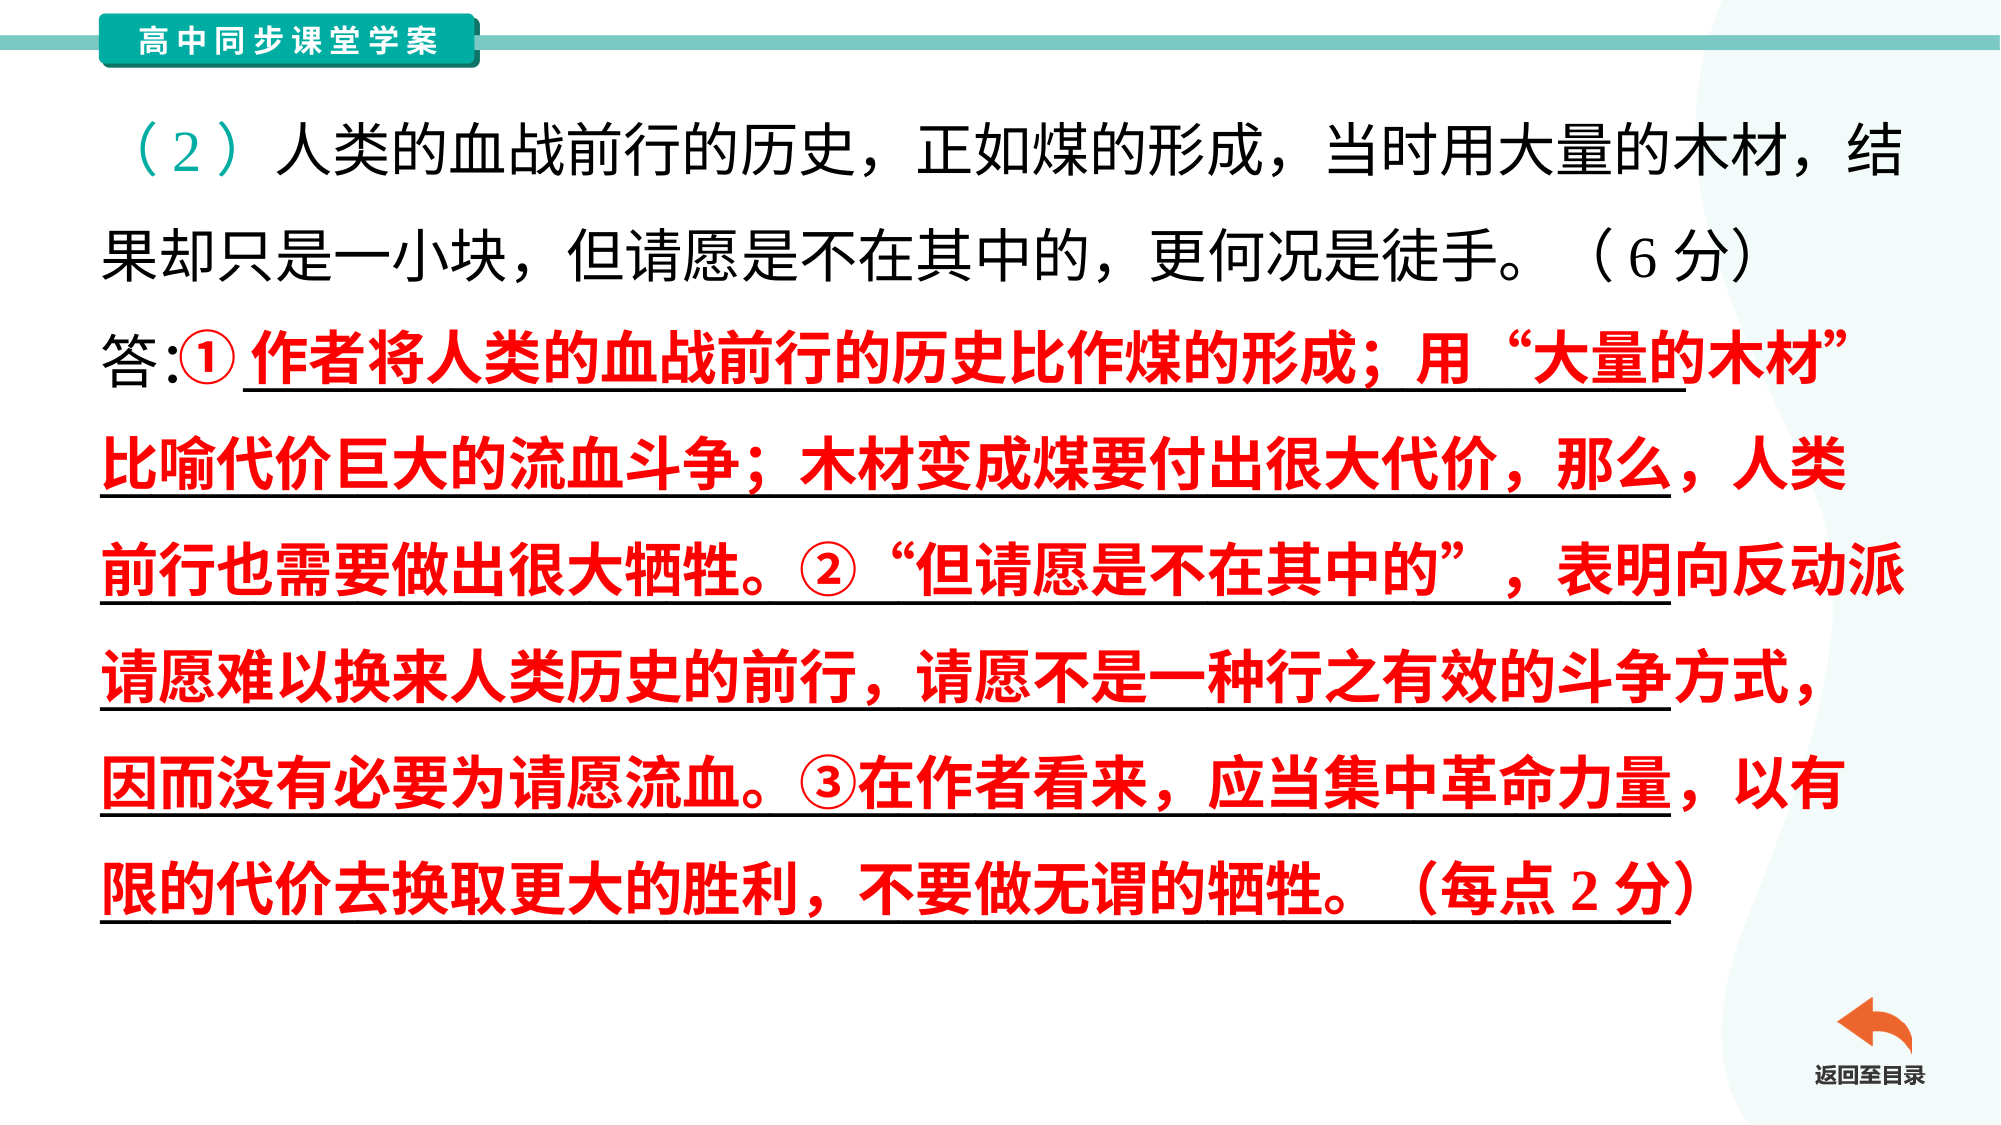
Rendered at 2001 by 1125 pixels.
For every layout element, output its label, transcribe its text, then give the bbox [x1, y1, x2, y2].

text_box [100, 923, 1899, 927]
text_box （2）人类的血战前行的历史，正如煤的形成，当时用大量的木材，结 果却只是一小块，但请愿是不在其中的，更何况是徒手。（6分） 答： ________________________________________________________ _____________________________________________________________ _____________________________________________________________ _____________________________________________________________ _____________________________________________________________ _____________________________________________________________ [100, 76, 1899, 284]
text_box ①作者将人类的血战前行的历史比作煤的形成；用“大量的木材” 比喻代价巨大的流血斗争；木材变成煤要付出很大代价，那么，人类 前行也需要做出很大牺牲。②“但请愿是不在其中的”，表明向反动派 请愿难以换来人类历史的前行，请愿不是一种行之有效的斗争方式， 因而没有必要为请愿流血。③在作者看来，应当集中革命力量，以有 限的代价去换取更大的胜利，不要做无谓的牺牲。（每点2分） [100, 284, 1899, 923]
picture [0, 0, 2000, 1125]
